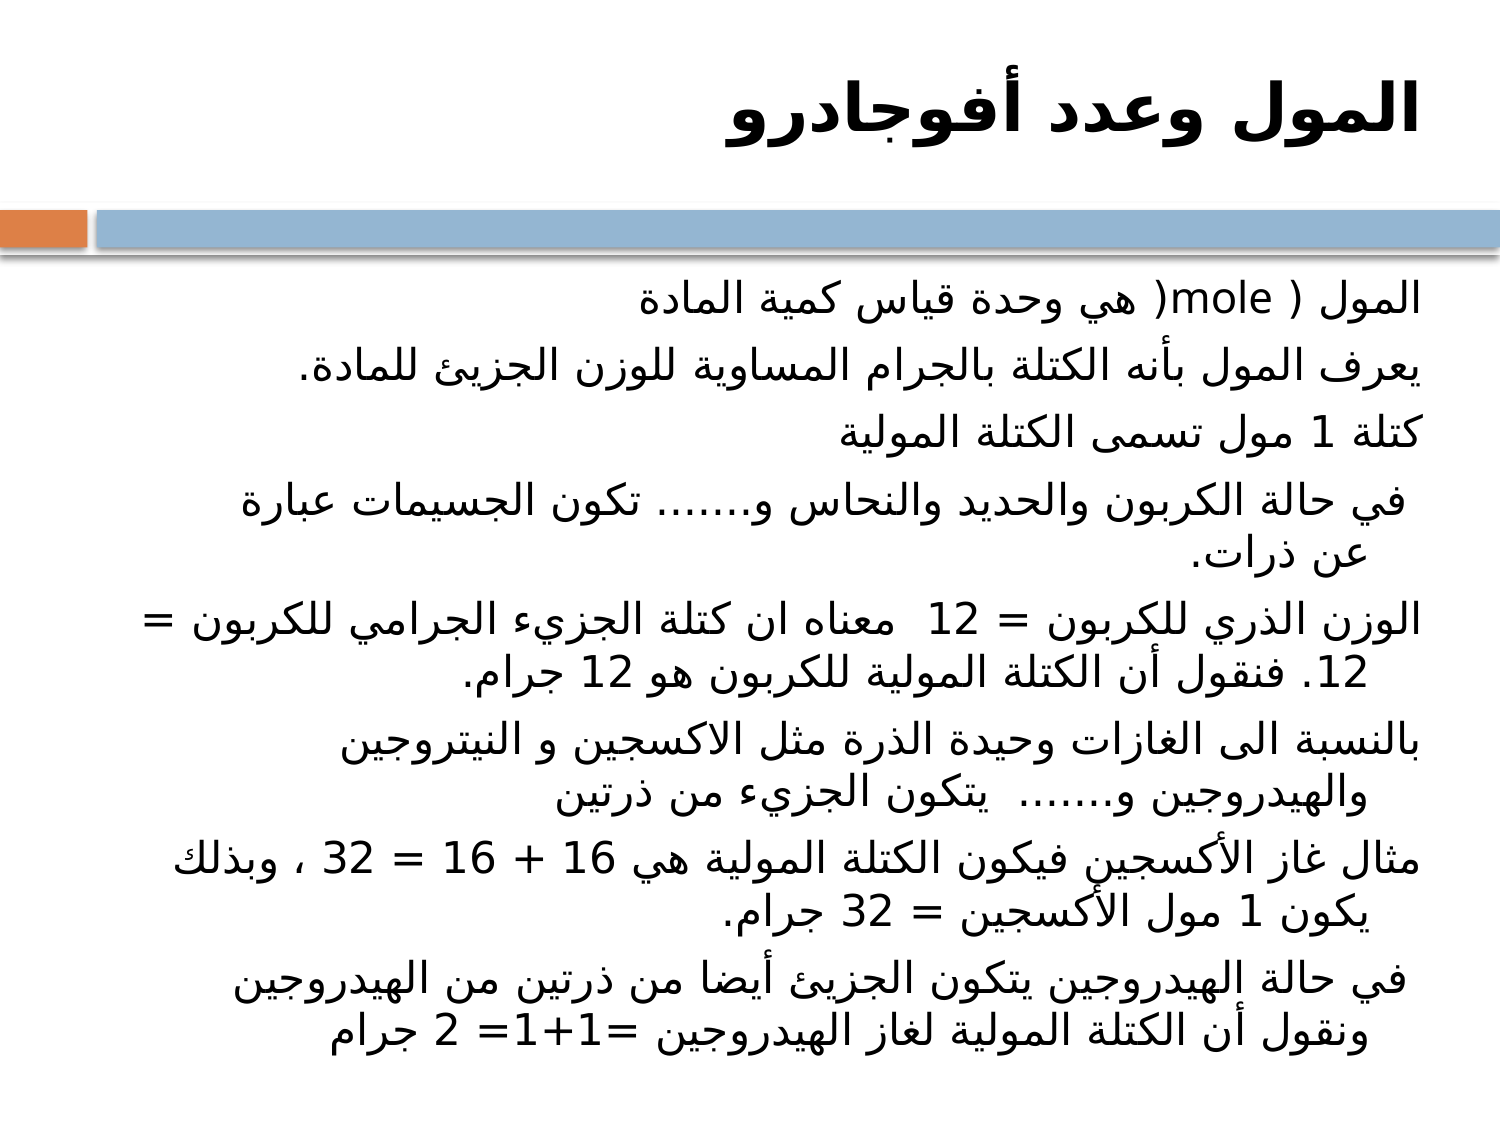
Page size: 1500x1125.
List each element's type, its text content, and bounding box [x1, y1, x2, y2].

list المول ( mole‏( هي وحدة قياس كمية المادة يعرف المول بأنه الكتلة بالجرام المساوية للوزن الجزيئ للمادة. كتلة 1 مول تسمى الكتلة المولية في حالة الكربون والحديد والنحاس و....... تكون الجسيمات عبارة عن ذرات. الوزن الذري للكربون = 12 معناه ان كتلة الجزيء الجرامي للكربون = 12. فنقول أن الكتلة المولية للكربون هو 12 جرام. بالنسبة الى الغازات وحيدة الذرة مثل الاكسجين و النيتروجين والهيدروجين و....... يتكون الجزيء من ذرتين مثال غاز الأكسجين فيكون الكتلة المولية هي 16 + 16 = 32 ، وبذلك يكون 1 مول الأكسجين = 32 جرام. في حالة الهيدروجين يتكون الجزيئ أيضا من ذرتين من الهيدروجين ونقول أن الكتلة المولية لغاز الهيدروجين =1+1= 2 جرام [100, 262, 1438, 1125]
title المول وعدد أفوجادرو [100, 23, 1438, 186]
